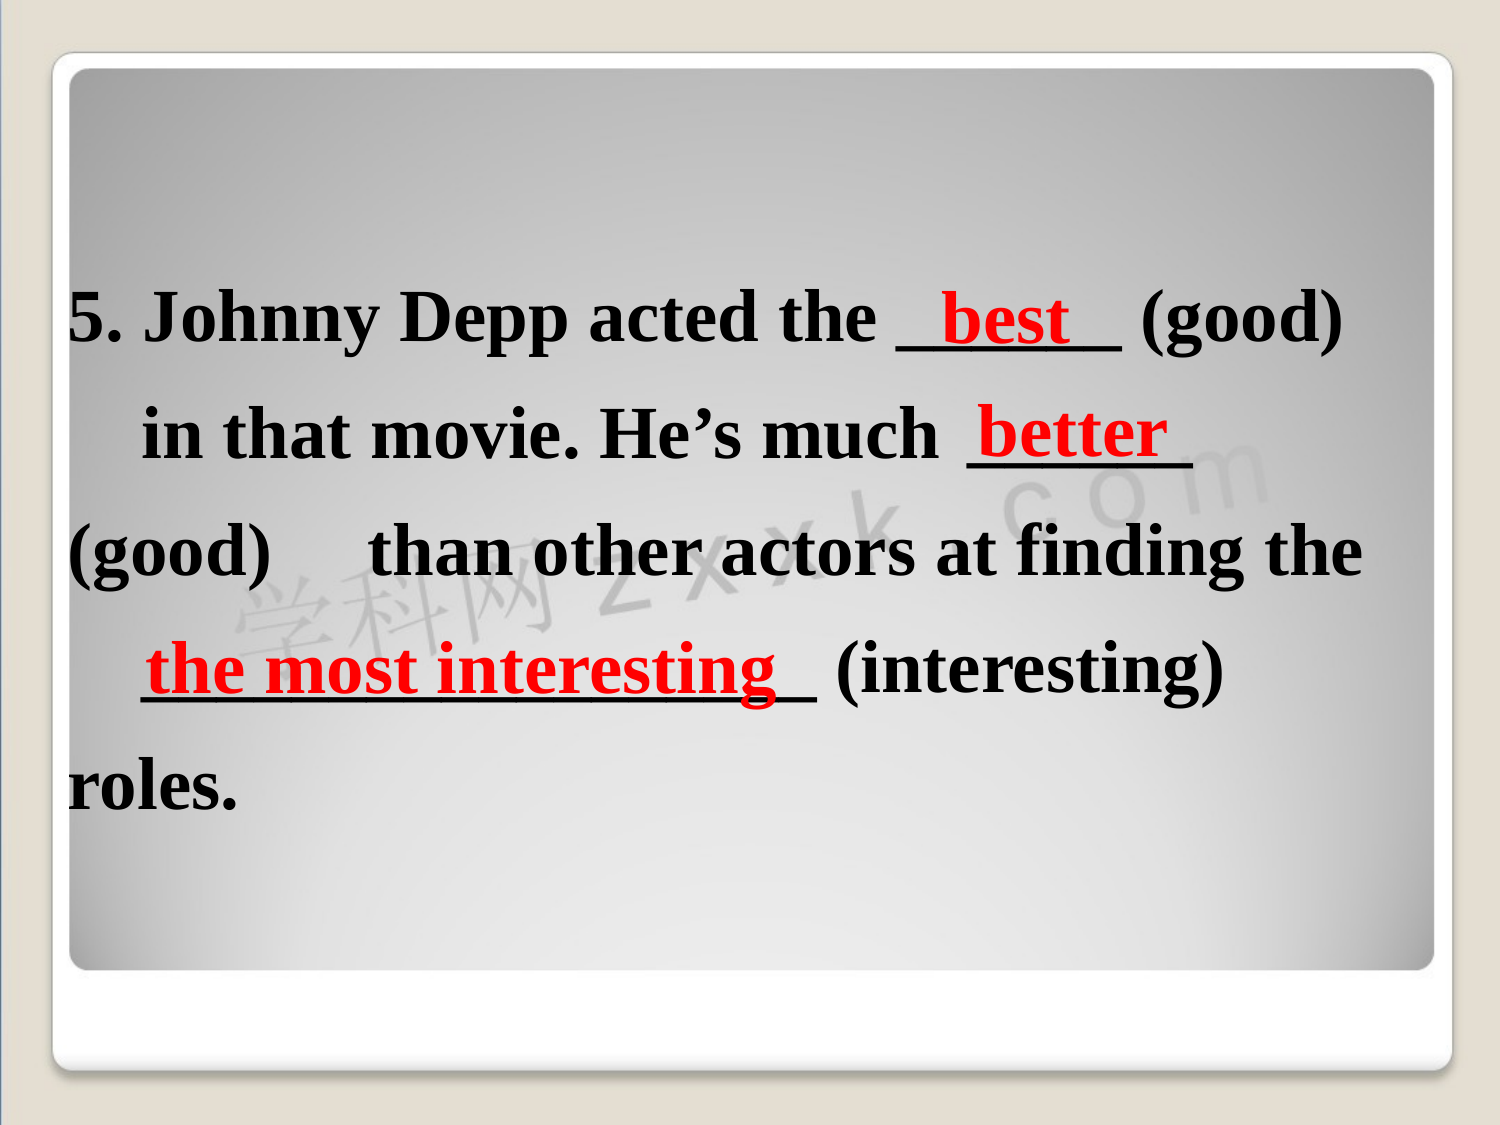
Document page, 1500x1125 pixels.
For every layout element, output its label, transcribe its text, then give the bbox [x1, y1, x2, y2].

text_box 5. Johnny Depp acted the ______ (good) in that movie. He’s much ______ (good) than other actors at finding the __________________ (interesting) roles. [53, 232, 1430, 832]
text_box better [962, 367, 1187, 480]
text_box the most interesting [111, 592, 803, 716]
picture [0, 0, 1500, 1125]
text_box best [927, 243, 1235, 367]
